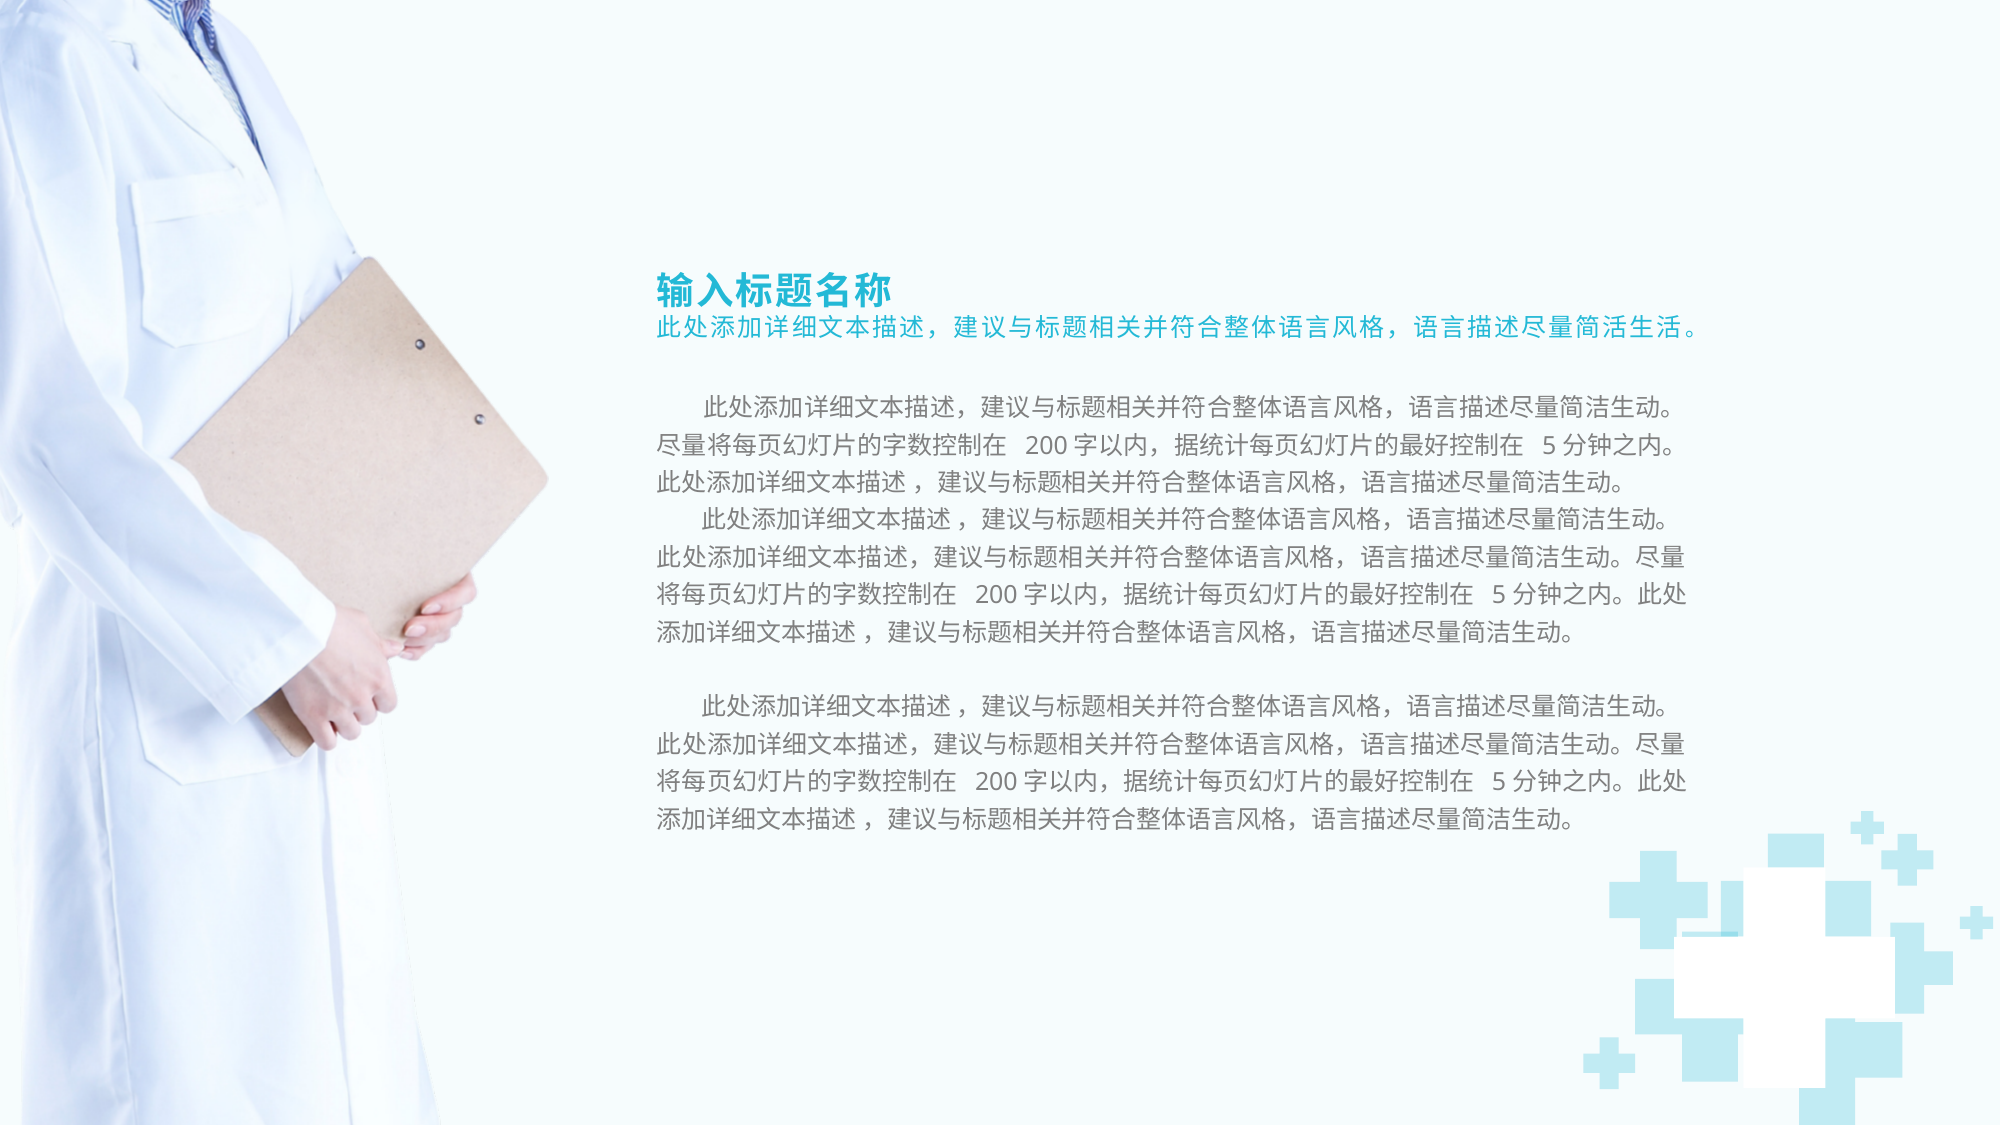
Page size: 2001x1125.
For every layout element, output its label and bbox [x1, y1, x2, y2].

text_box [605, 0, 2000, 1125]
text_box [1583, 810, 1994, 1125]
picture [0, 0, 605, 1125]
